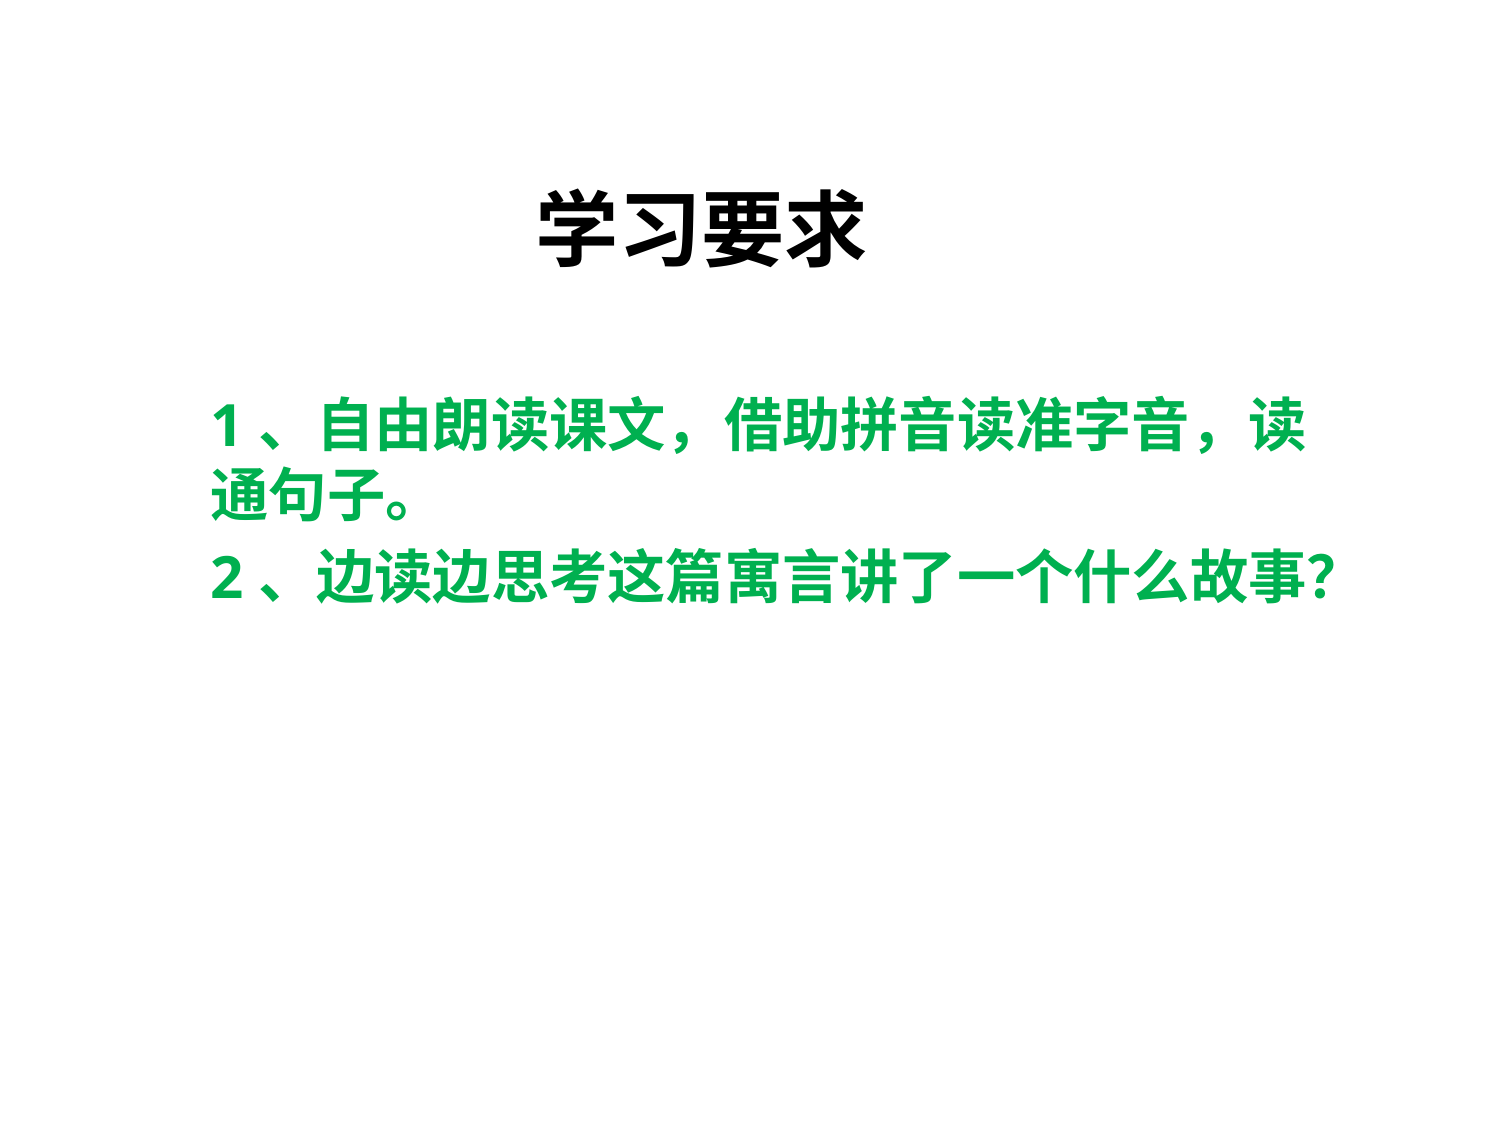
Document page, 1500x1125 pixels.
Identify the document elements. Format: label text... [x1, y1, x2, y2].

title 学习要求 [223, 106, 1181, 298]
subtitle 1、自由朗读课文，借助拼音读准字音，读通句子。 2、边读边思考这篇寓言讲了一个什么故事？ [195, 298, 1375, 856]
